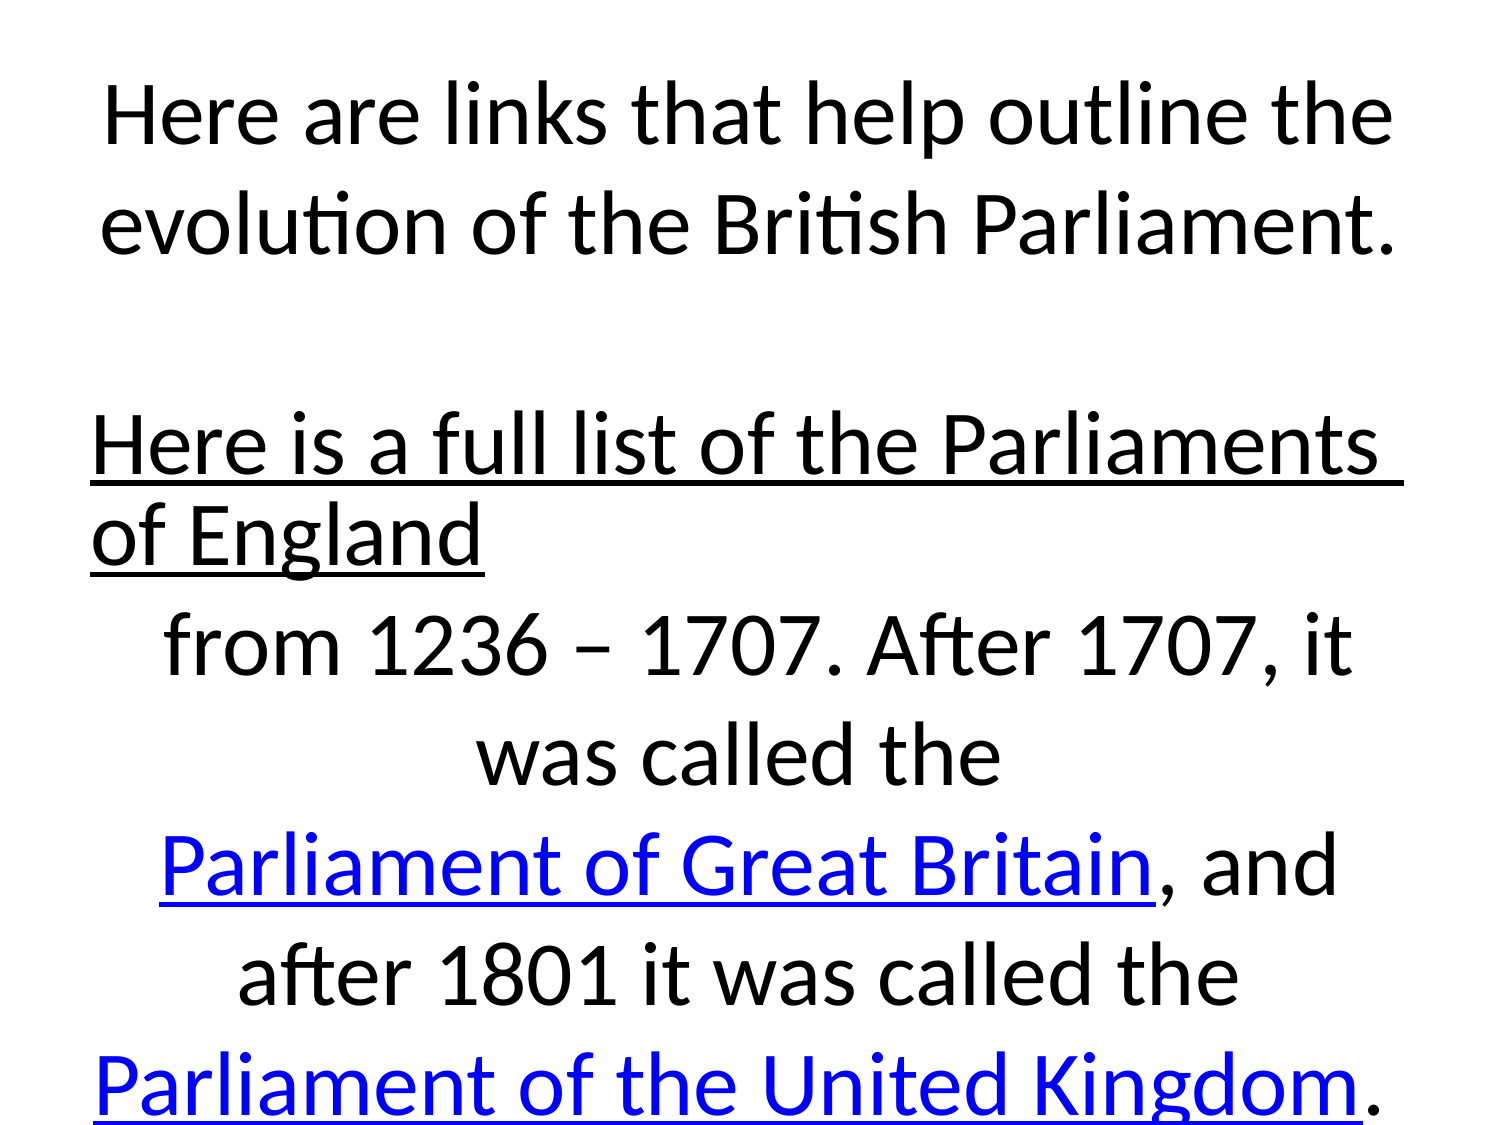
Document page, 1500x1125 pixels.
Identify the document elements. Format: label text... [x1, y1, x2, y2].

title Here are links that help outline the evolution of the British Parliament. Here is a full list of the Parliaments of England from 1236 – 1707. After 1707, it was called the Parliament of Great Britain, and after 1801 it was called the Parliament of the United Kingdom. [74, 44, 1426, 1051]
